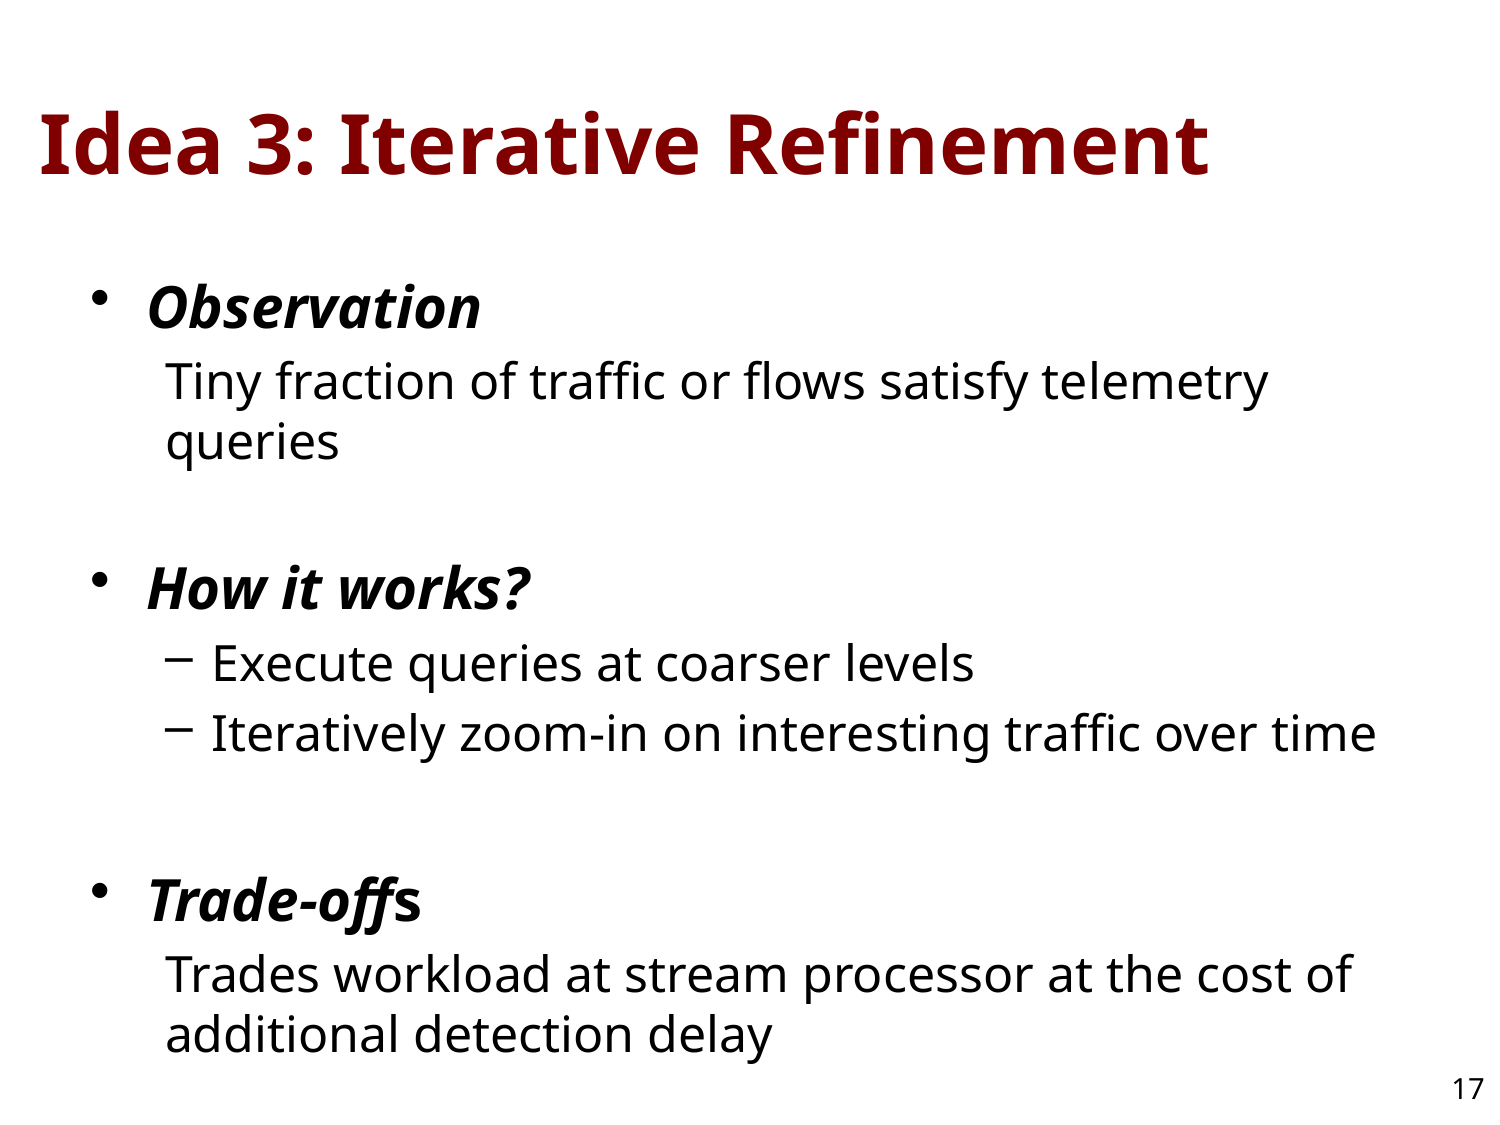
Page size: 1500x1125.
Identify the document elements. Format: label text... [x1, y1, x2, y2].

slide_number 17 [1149, 1062, 1500, 1101]
list Observation Tiny fraction of traffic or flows satisfy telemetry queries How it works? Execute queries at coarser levels Iteratively zoom-in on interesting traffic over time Trade-offs Trades workload at stream processor at the cost of additional detection delay [74, 262, 1426, 1063]
title Idea 3: Iterative Refinement [24, 47, 1463, 236]
